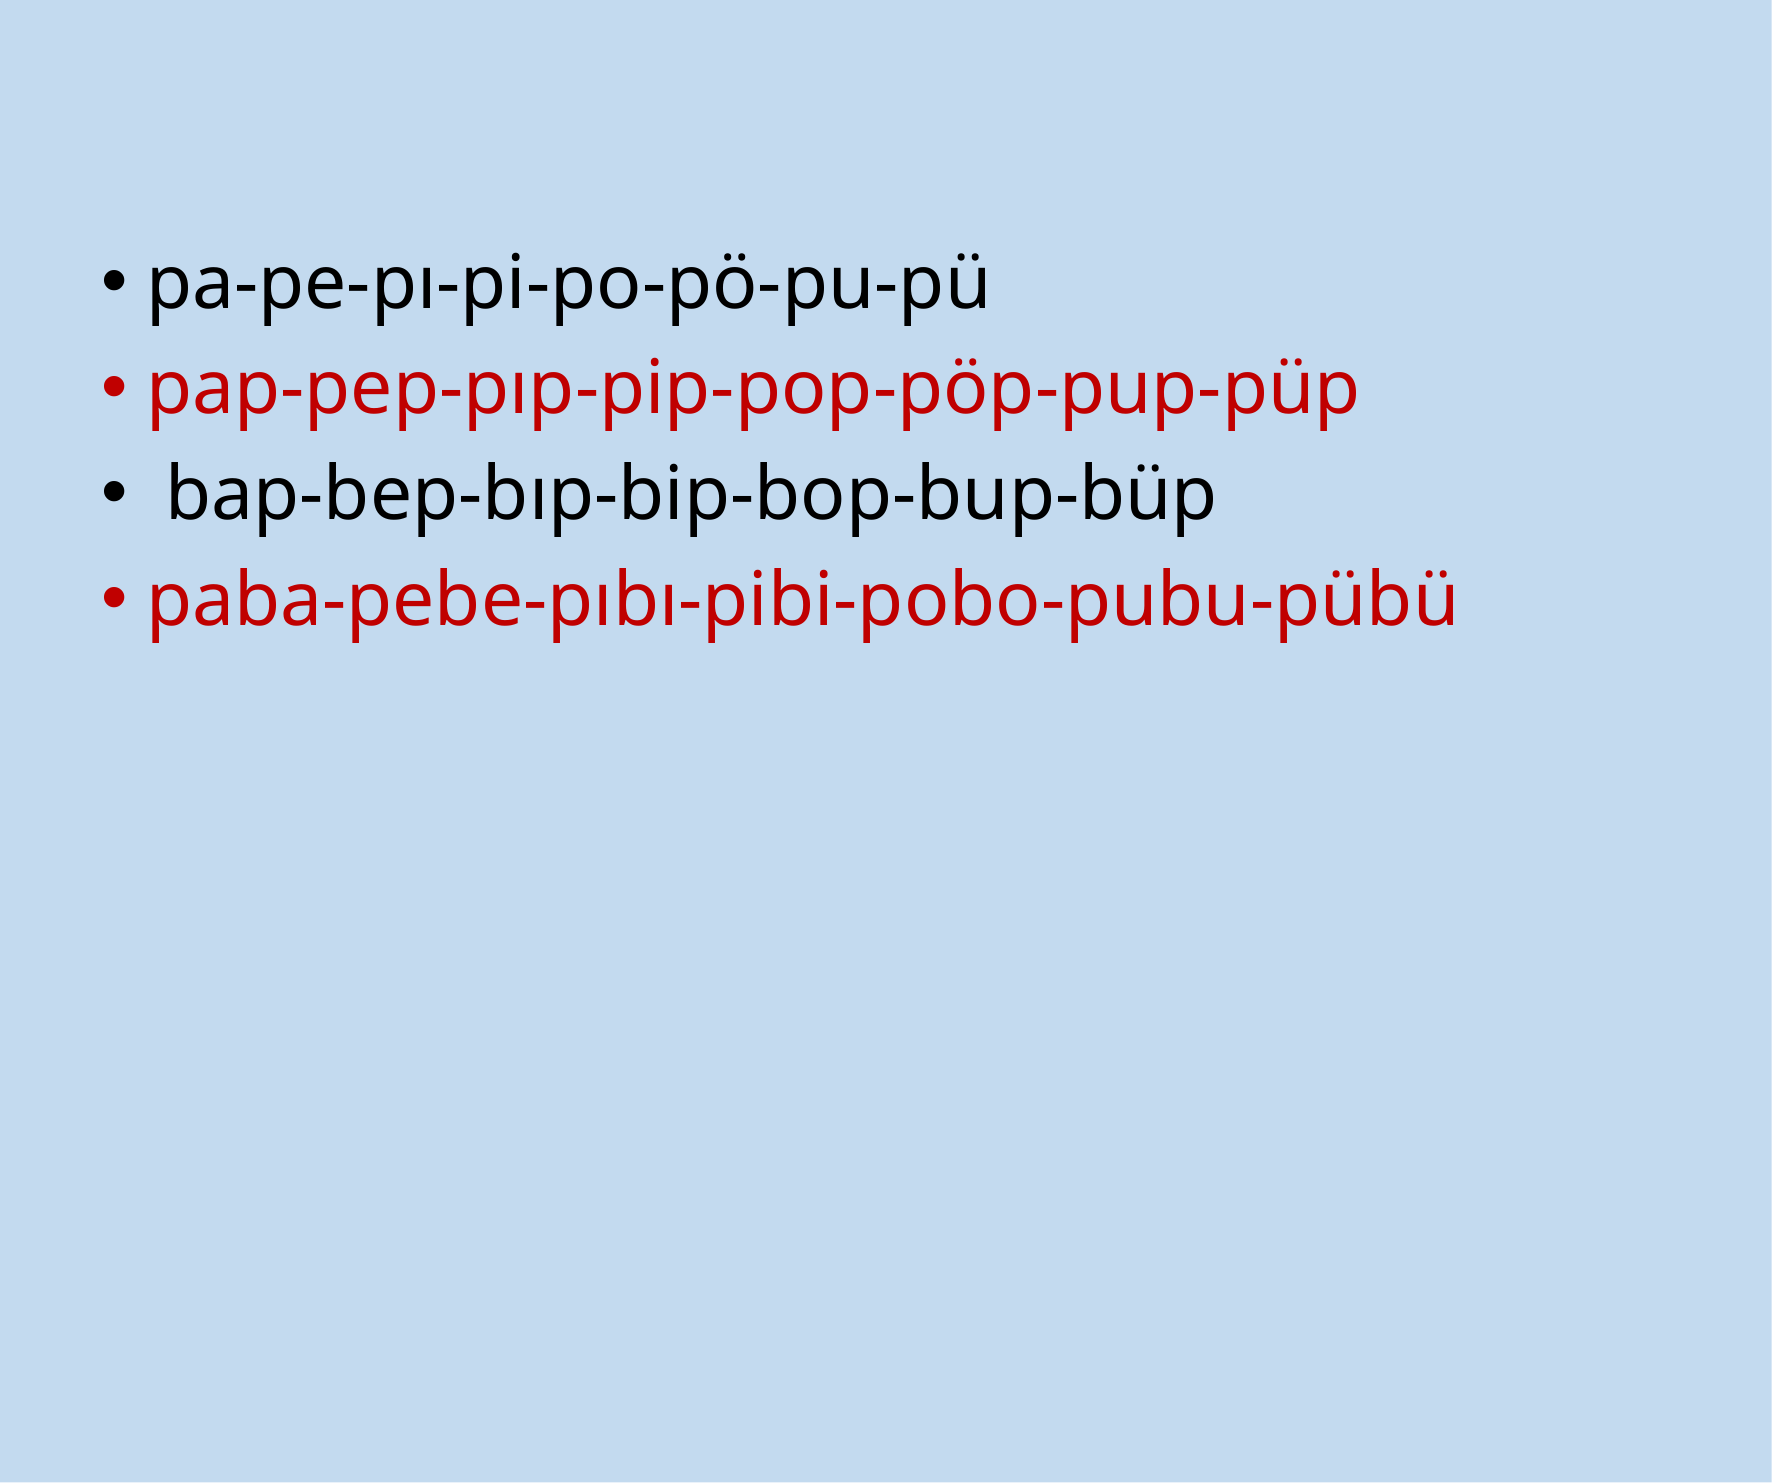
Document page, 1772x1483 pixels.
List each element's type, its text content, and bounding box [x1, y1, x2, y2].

list pa-pe-pı-pi-po-pö-pu-pü pap-pep-pıp-pip-pop-pöp-pup-püp bap-bep-bıp-bip-bop-bup-büp paba-pebe-pıbı-pibi-pobo-pubu-pübü [86, 236, 1679, 1253]
